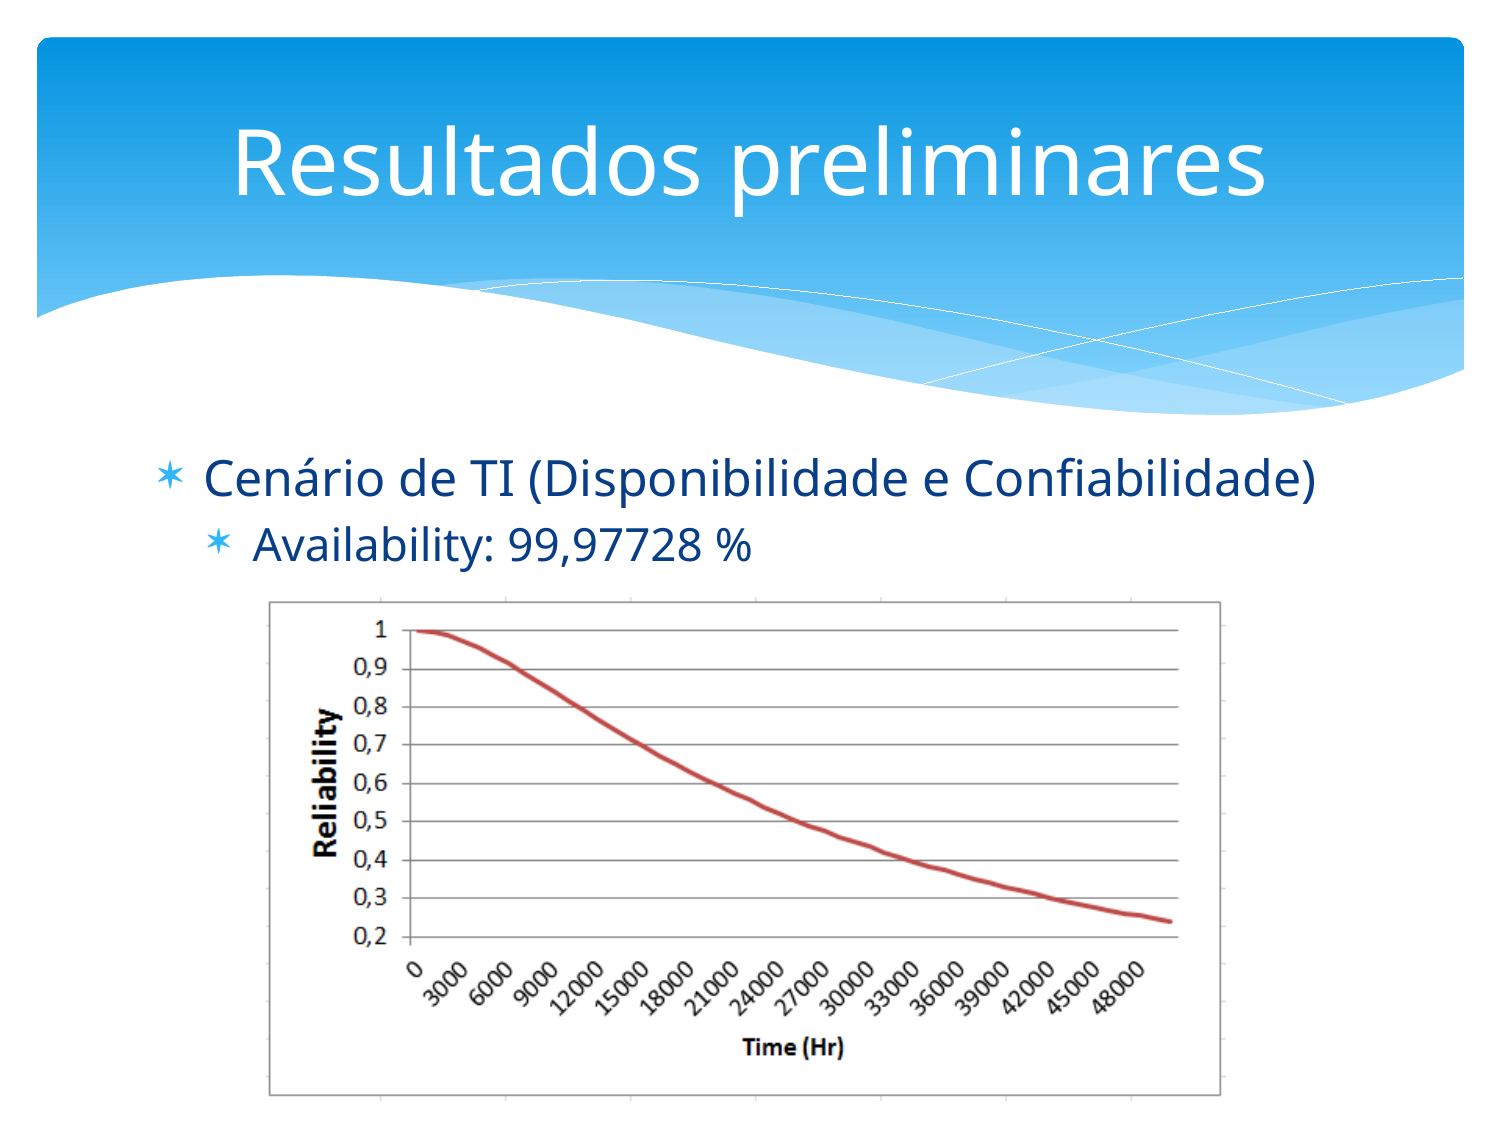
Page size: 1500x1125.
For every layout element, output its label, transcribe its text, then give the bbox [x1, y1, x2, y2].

picture [266, 597, 1227, 1102]
list Cenário de TI (Disponibilidade e Confiabilidade) Availability: 99,97728 % [143, 438, 1359, 1005]
title Resultados preliminares [75, 55, 1425, 261]
